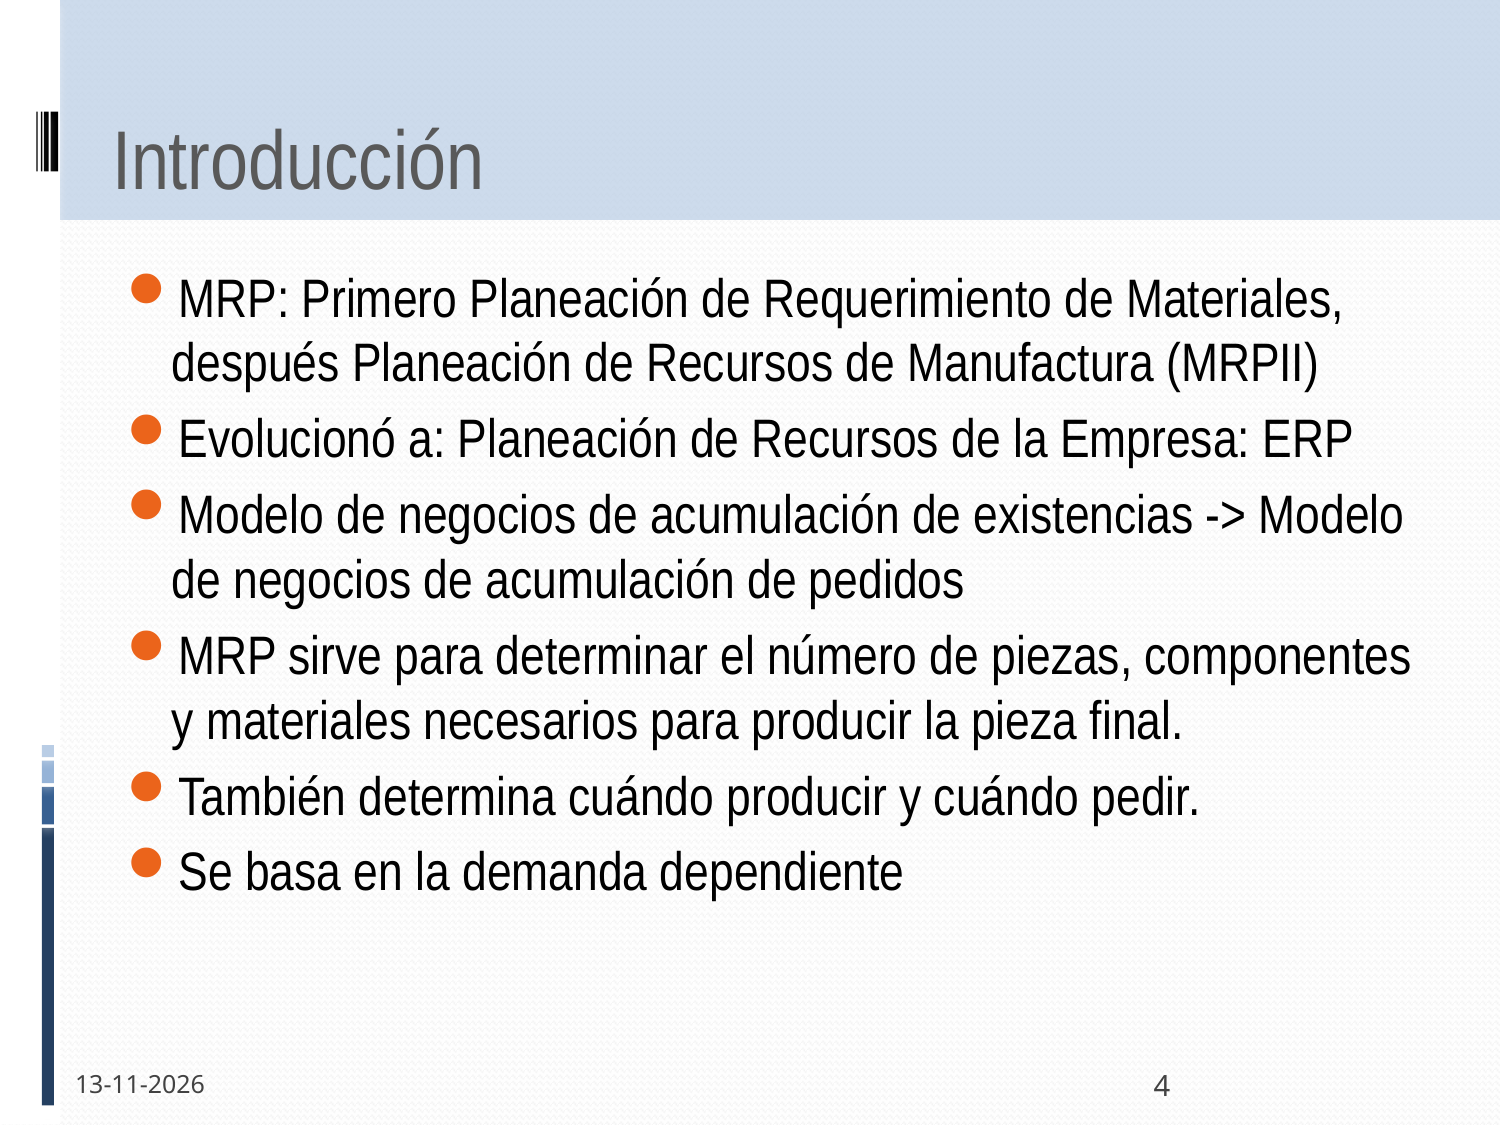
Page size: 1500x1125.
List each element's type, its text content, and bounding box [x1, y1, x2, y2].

slide_number 4 [1045, 1046, 1171, 1107]
title Introducción [111, 18, 1436, 207]
list MRP: Primero Planeación de Requerimiento de Materiales, después Planeación de Recursos de Manufactura (MRPII) Evolucionó a: Planeación de Recursos de la Empresa: ERP Modelo de negocios de acumulación de existencias -> Modelo de negocios de acumulación de pedidos MRP sirve para determinar el número de piezas, componentes y materiales necesarios para producir la pieza final. También determina cuándo producir y cuándo pedir. Se basa en la demanda dependiente [111, 255, 1436, 1038]
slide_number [75, 1042, 243, 1103]
